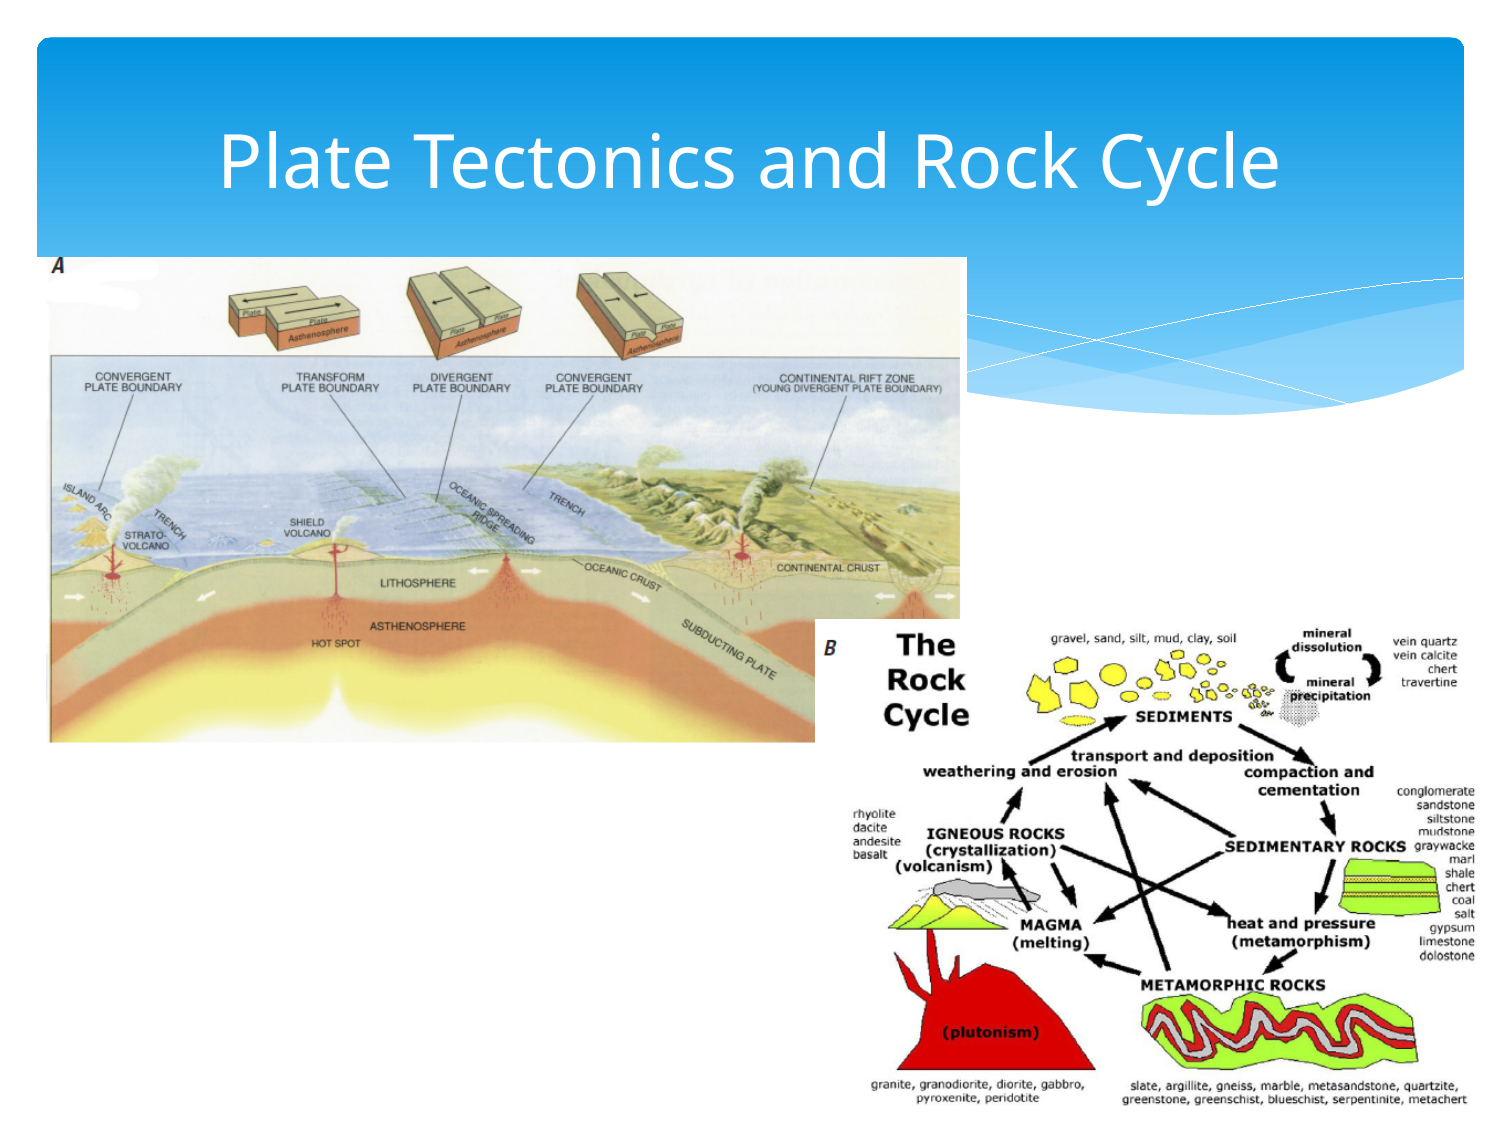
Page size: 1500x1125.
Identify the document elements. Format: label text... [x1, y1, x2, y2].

picture [37, 256, 1493, 1123]
title Plate Tectonics and Rock Cycle [75, 55, 1425, 261]
